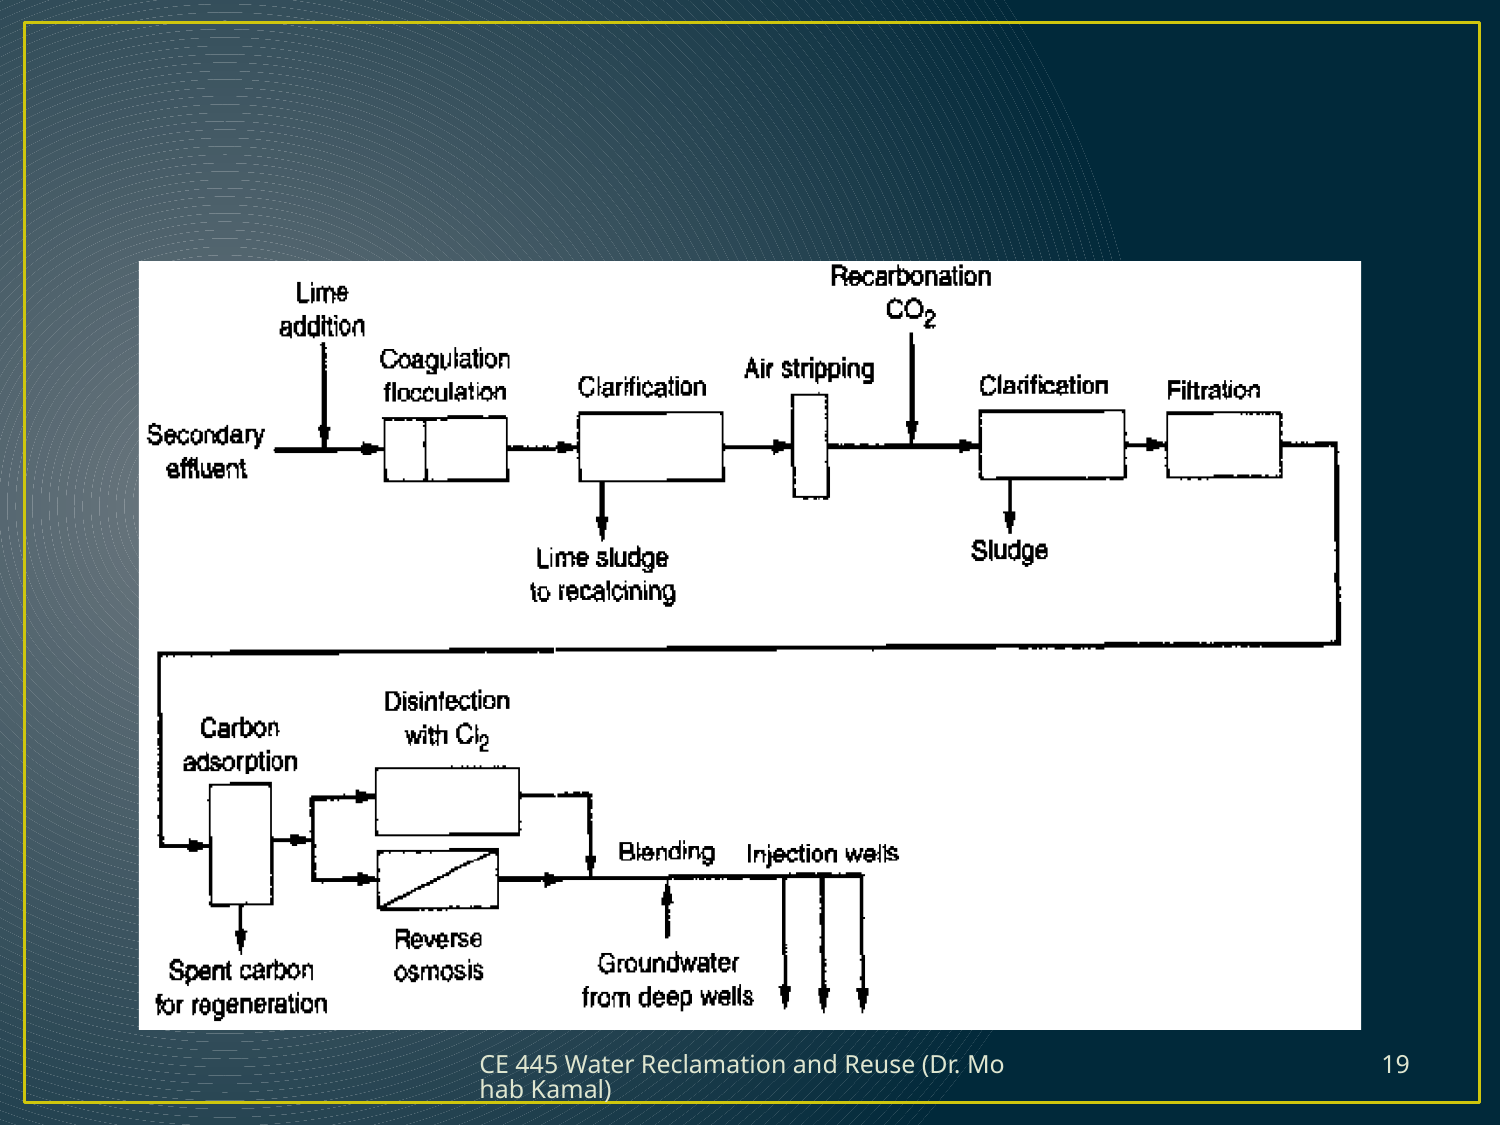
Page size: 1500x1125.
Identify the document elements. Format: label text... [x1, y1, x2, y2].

slide_number 19 [1074, 1035, 1425, 1096]
picture [138, 254, 1361, 1030]
footer CE 445 Water Reclamation and Reuse (Dr. Mohab Kamal) [464, 1041, 1036, 1096]
